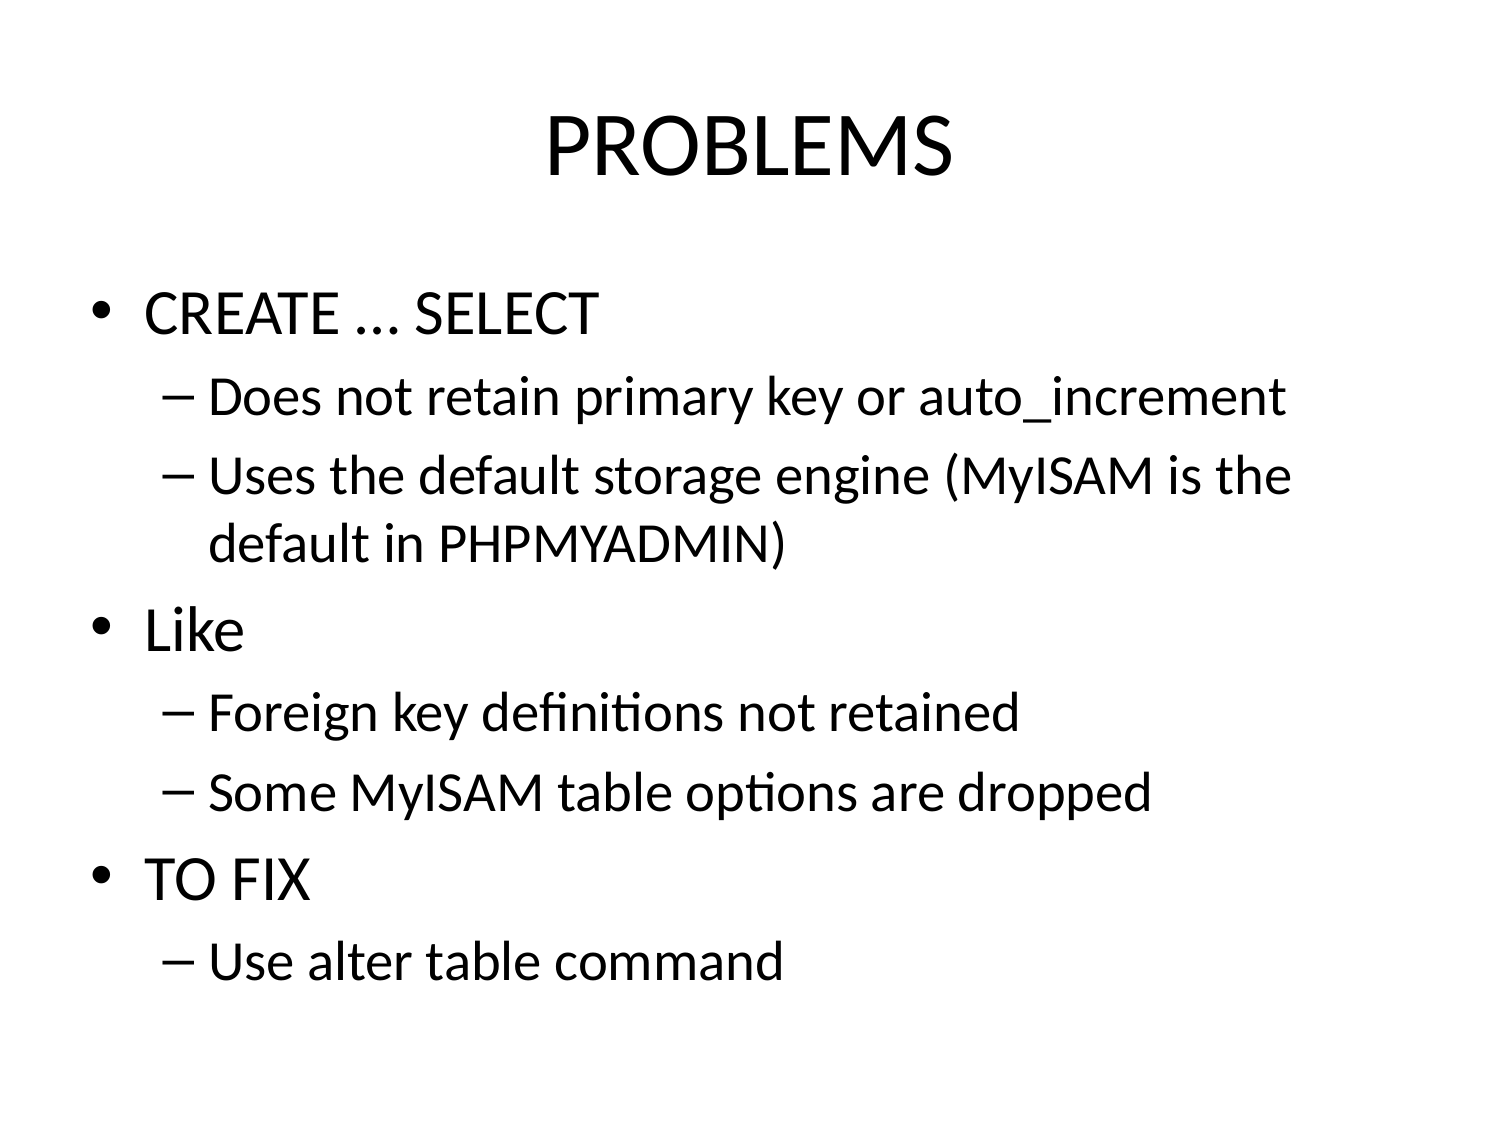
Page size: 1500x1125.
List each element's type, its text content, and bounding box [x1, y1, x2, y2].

title PROBLEMS [75, 45, 1425, 233]
list CREATE … SELECT Does not retain primary key or auto_increment Uses the default storage engine (MyISAM is the default in PHPMYADMIN) Like Foreign key definitions not retained Some MyISAM table options are dropped TO FIX Use alter table command [75, 262, 1425, 1005]
